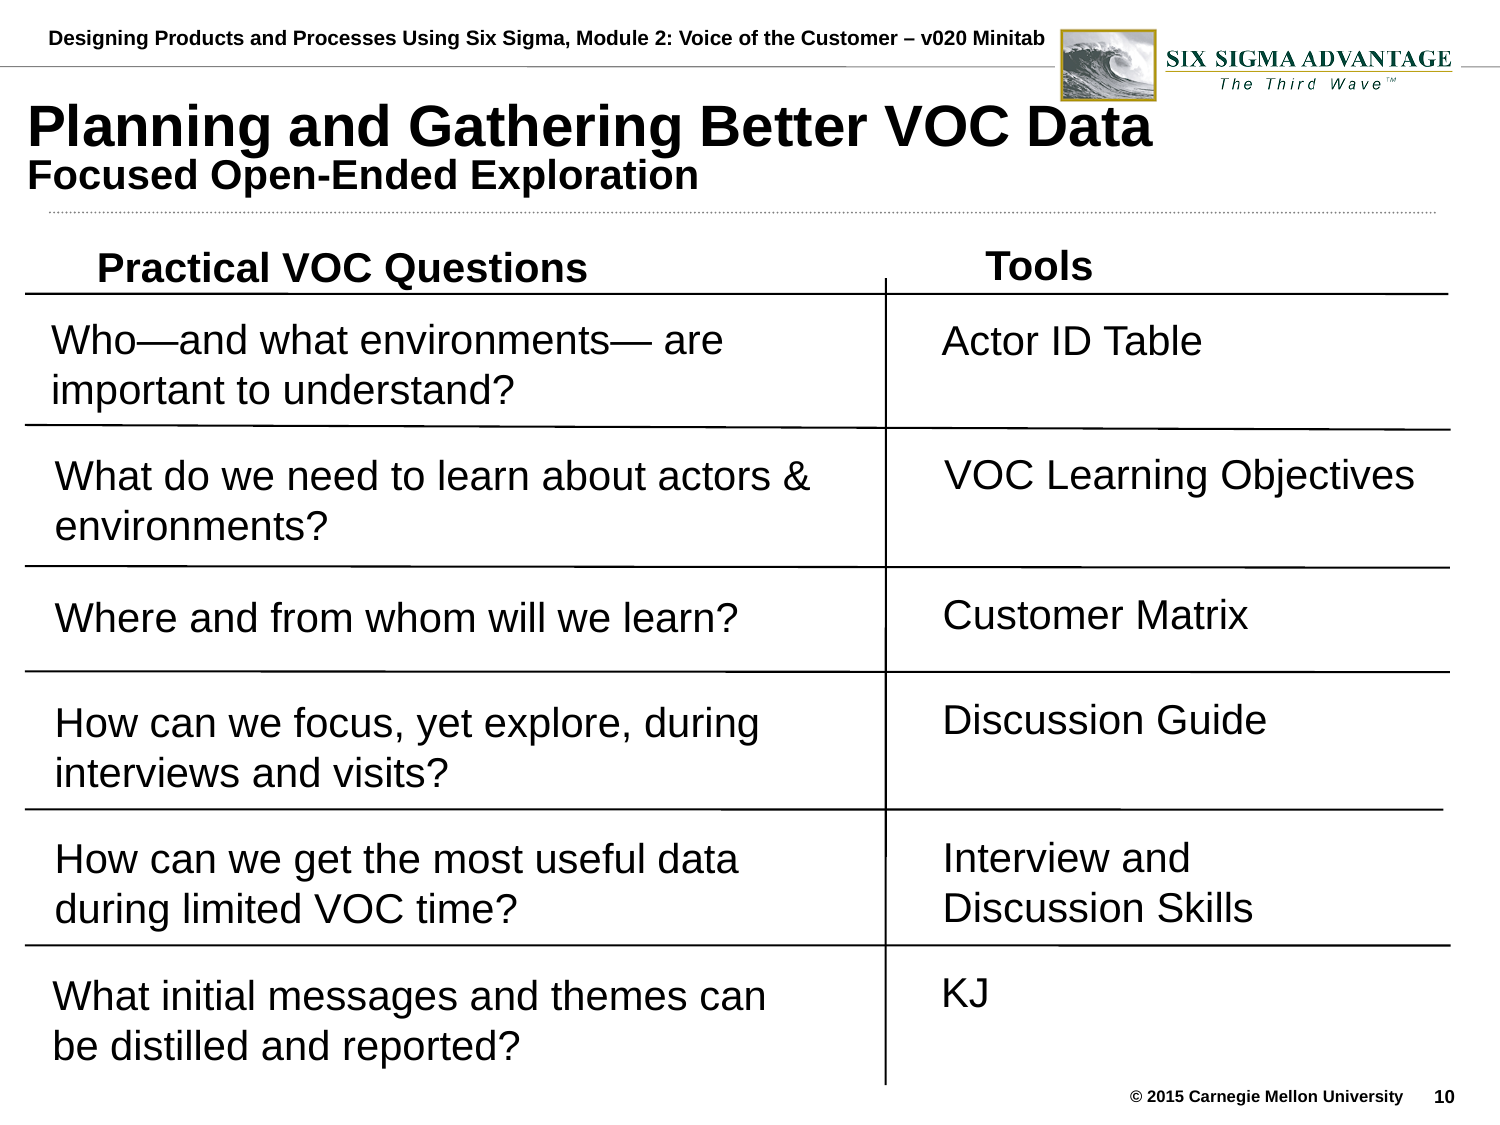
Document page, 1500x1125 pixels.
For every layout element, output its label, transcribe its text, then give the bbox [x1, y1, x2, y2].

text_box Interview and Discussion Skills [927, 823, 1289, 938]
text_box KJ [926, 958, 1124, 1023]
text_box Discussion Guide [927, 685, 1381, 751]
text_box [24, 424, 1451, 430]
text_box Who—and what environments— are important to understand? [36, 305, 839, 421]
title Planning and Gathering Better VOC Data Focused Open-Ended Exploration [27, 101, 1423, 199]
text_box Actor ID Table [926, 306, 1327, 371]
text_box How can we get the most useful data during limited VOC time? [39, 824, 854, 940]
text_box Tools [970, 231, 1189, 292]
text_box Customer Matrix [927, 580, 1313, 645]
picture [1055, 25, 1462, 105]
text_box Practical VOC Questions [82, 233, 639, 292]
text_box VOC Learning Objectives [929, 440, 1454, 506]
text_box What do we need to learn about actors & environments? [39, 441, 830, 556]
text_box What initial messages and themes can be distilled and reported? [37, 961, 838, 1077]
text_box Where and from whom will we learn? [39, 583, 846, 649]
text_box How can we focus, yet explore, during interviews and visits? [39, 688, 841, 804]
